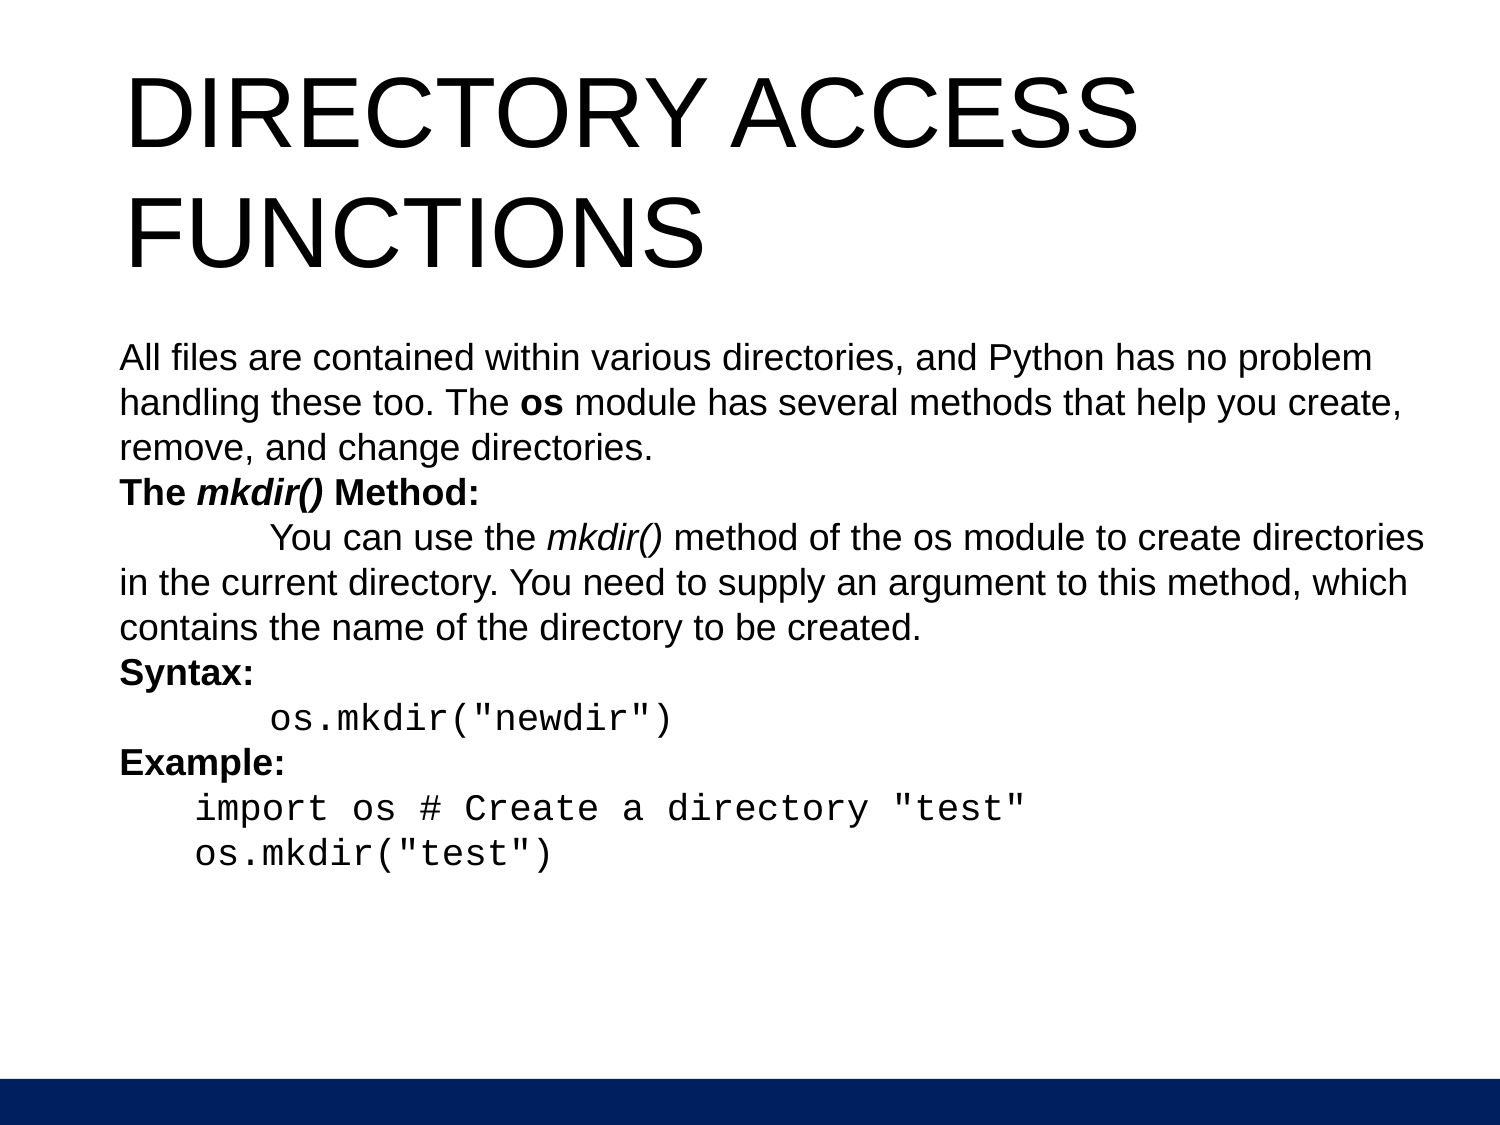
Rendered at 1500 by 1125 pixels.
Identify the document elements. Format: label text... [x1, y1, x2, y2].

title DIRECTORY ACCESS FUNCTIONS [124, 47, 1376, 291]
list All files are contained within various directories, and Python has no problem handling these too. The os module has several methods that help you create, remove, and change directories. The mkdir() Method: You can use the mkdir() method of the os module to create directories in the current directory. You need to supply an argument to this method, which contains the name of the directory to be created. Syntax: os.mkdir("newdir") Example: import os # Create a directory "test" os.mkdir("test") [119, 333, 1457, 1121]
